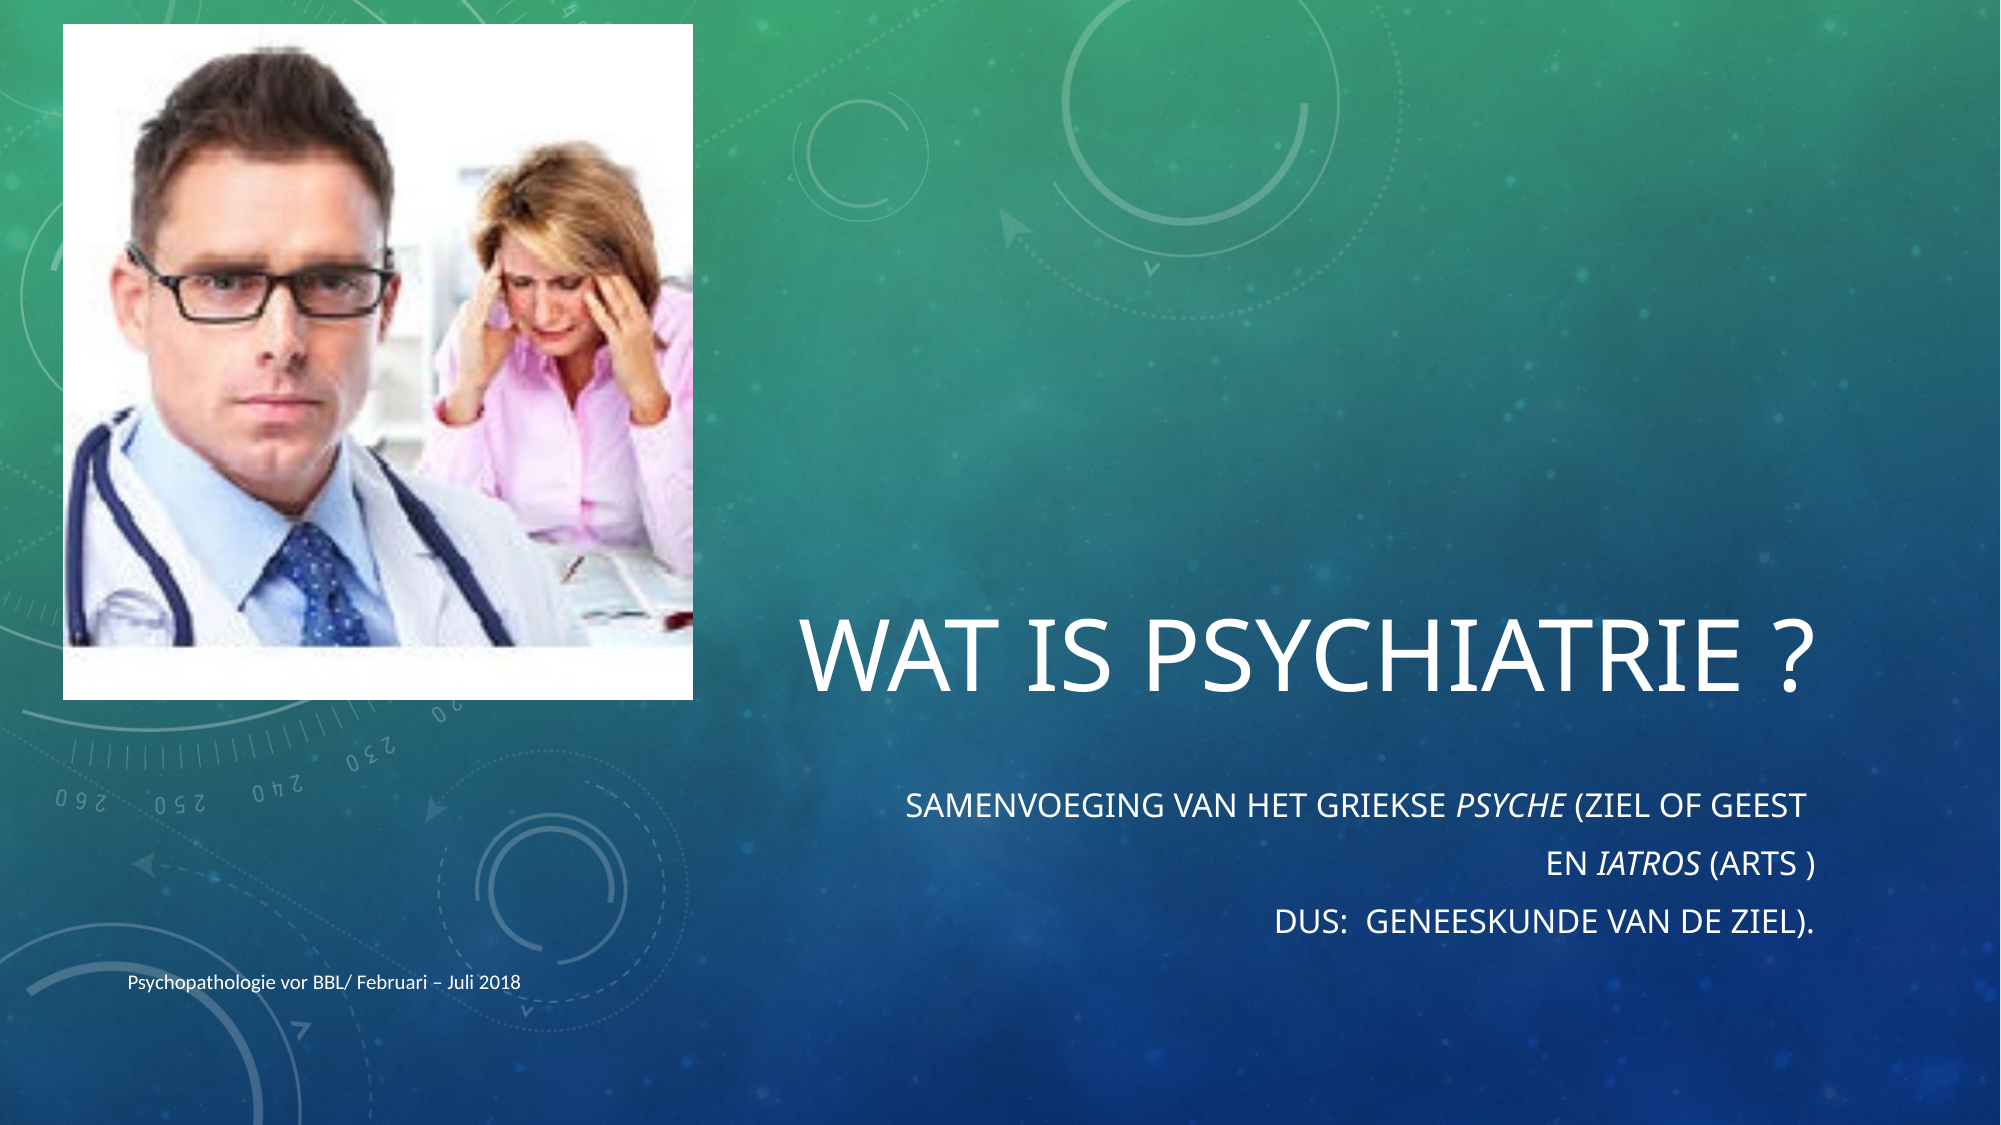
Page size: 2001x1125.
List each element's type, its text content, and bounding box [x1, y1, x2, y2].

title Wat is psychiatrie ? [769, 391, 1831, 719]
subtitle samenvoeging van het Griekse psyche (ziel of geest en iatros (arts ) Dus: geneeskunde van de ziel). [173, 719, 1831, 950]
picture [0, 0, 2001, 1125]
footer Psychopathologie vor BBL/ Februari – Juli 2018 [112, 963, 1397, 1025]
